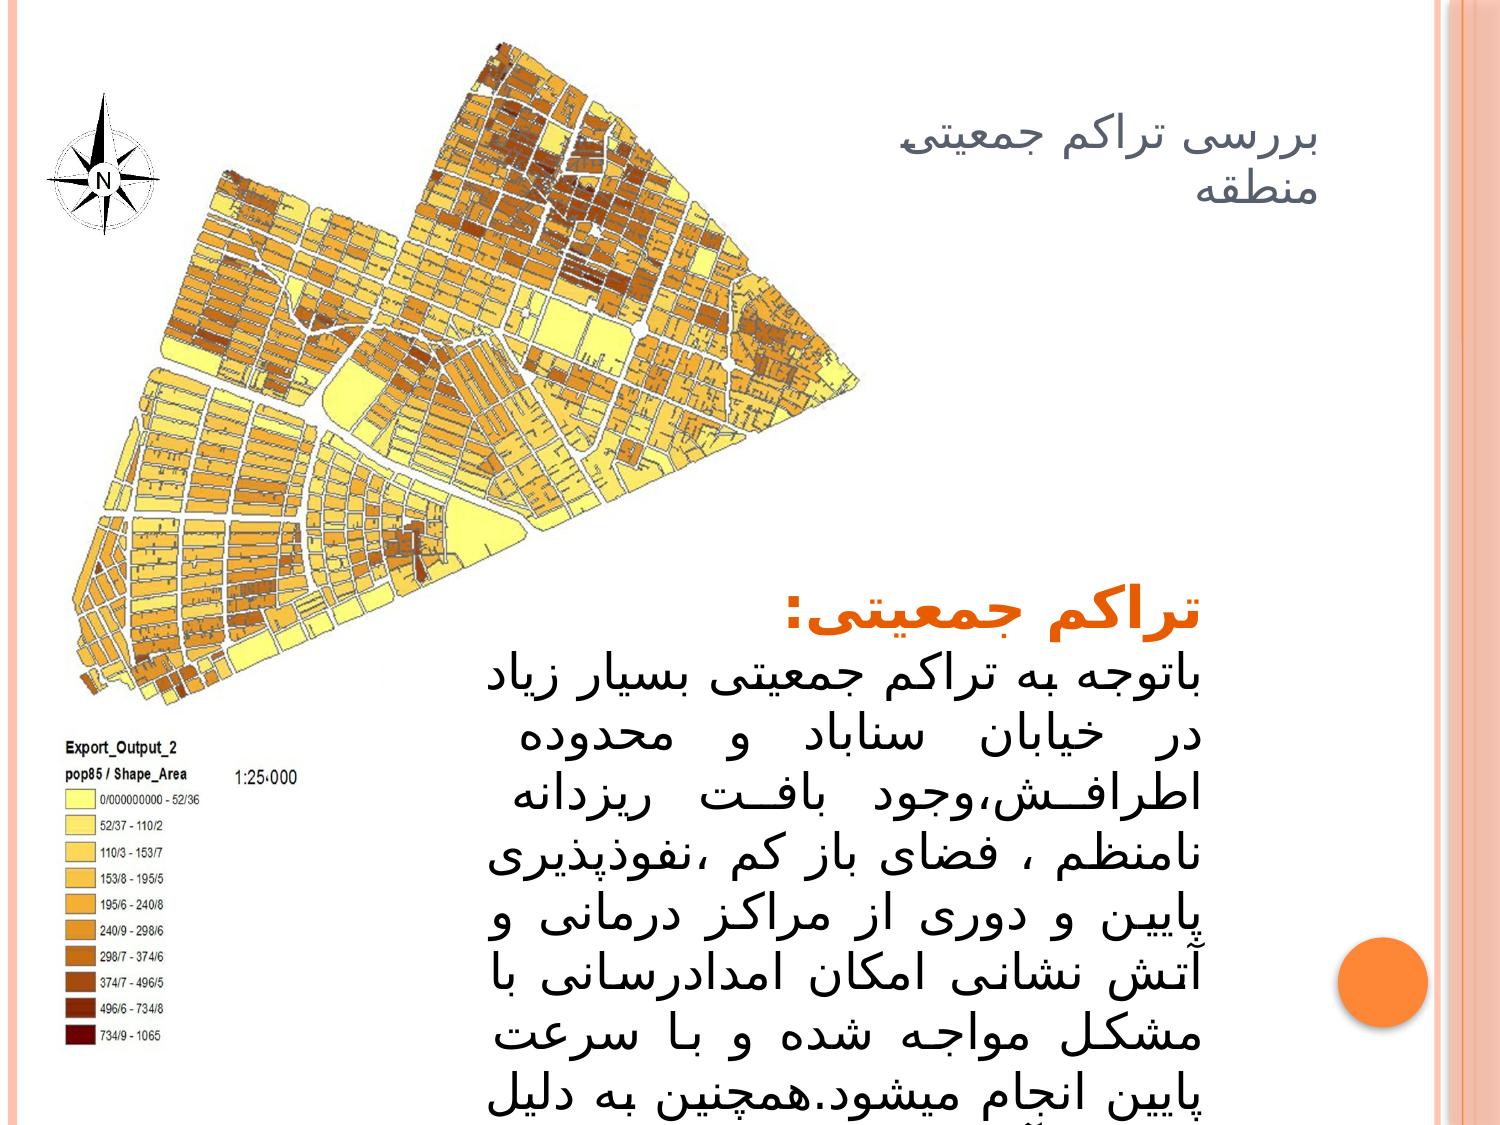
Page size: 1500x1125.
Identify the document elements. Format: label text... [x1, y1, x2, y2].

picture [46, 22, 878, 716]
picture [46, 726, 306, 1065]
text_box بررسی تراکم جمعیتی منطقه [883, 93, 1336, 221]
text_box تراکم جمعیتی: باتوجه به تراکم جمعیتی بسیار زیاد در خیابان سناباد و محدوده اطرافش،وجود بافت ریزدانه نامنظم ، فضای باز کم ،نفوذپذیری پایین و دوری از مراکز درمانی و آتش نشانی امکان امدادرسانی با مشکل مواجه شده و با سرعت پایین انجام میشود.همچنین به دلیل عوامل آسیب زا خسارت جانی و مالی بسیاری به دنبال دارد. [468, 562, 1219, 1125]
